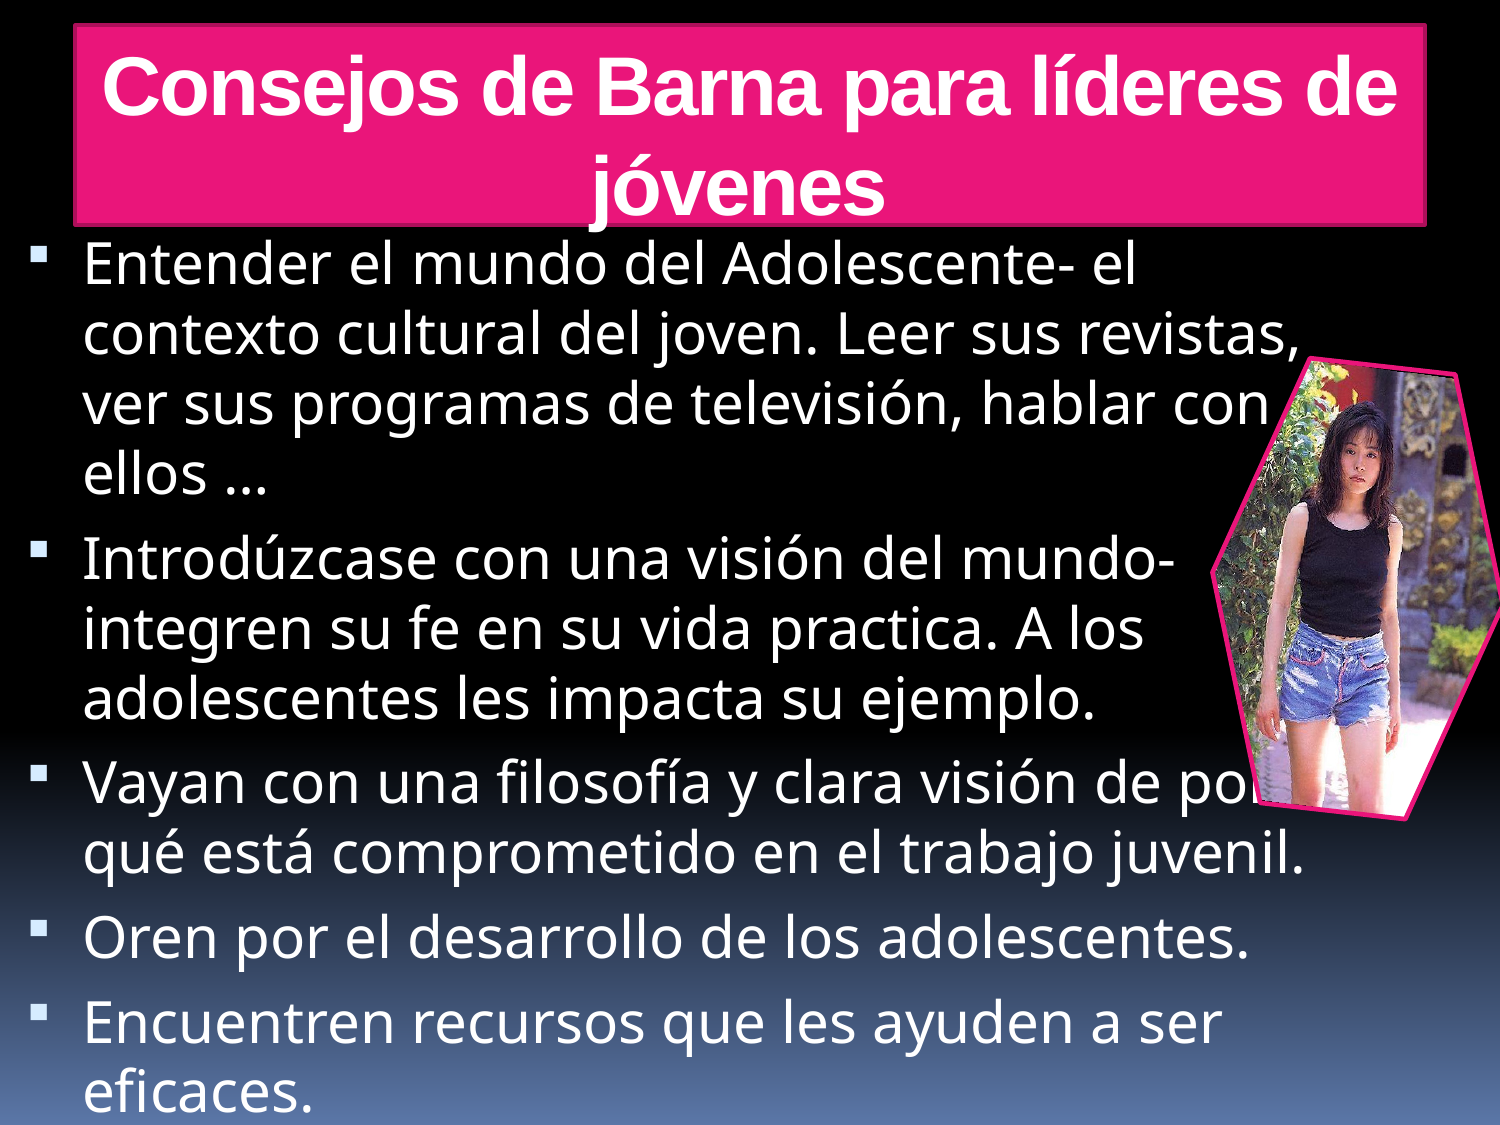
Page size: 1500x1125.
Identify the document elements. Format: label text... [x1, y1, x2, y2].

title Consejos de Barna para líderes de jóvenes [73, 23, 1427, 227]
picture [1211, 364, 1500, 813]
list Entender el mundo del Adolescente- el contexto cultural del joven. Leer sus revistas, ver sus programas de televisión, hablar con ellos … Introdúzcase con una visión del mundo- integren su fe en su vida practica. A los adolescentes les impacta su ejemplo. Vayan con una filosofía y clara visión de por qué está comprometido en el trabajo juvenil. Oren por el desarrollo de los adolescentes. Encuentren recursos que les ayuden a ser eficaces. [0, 162, 1325, 1125]
